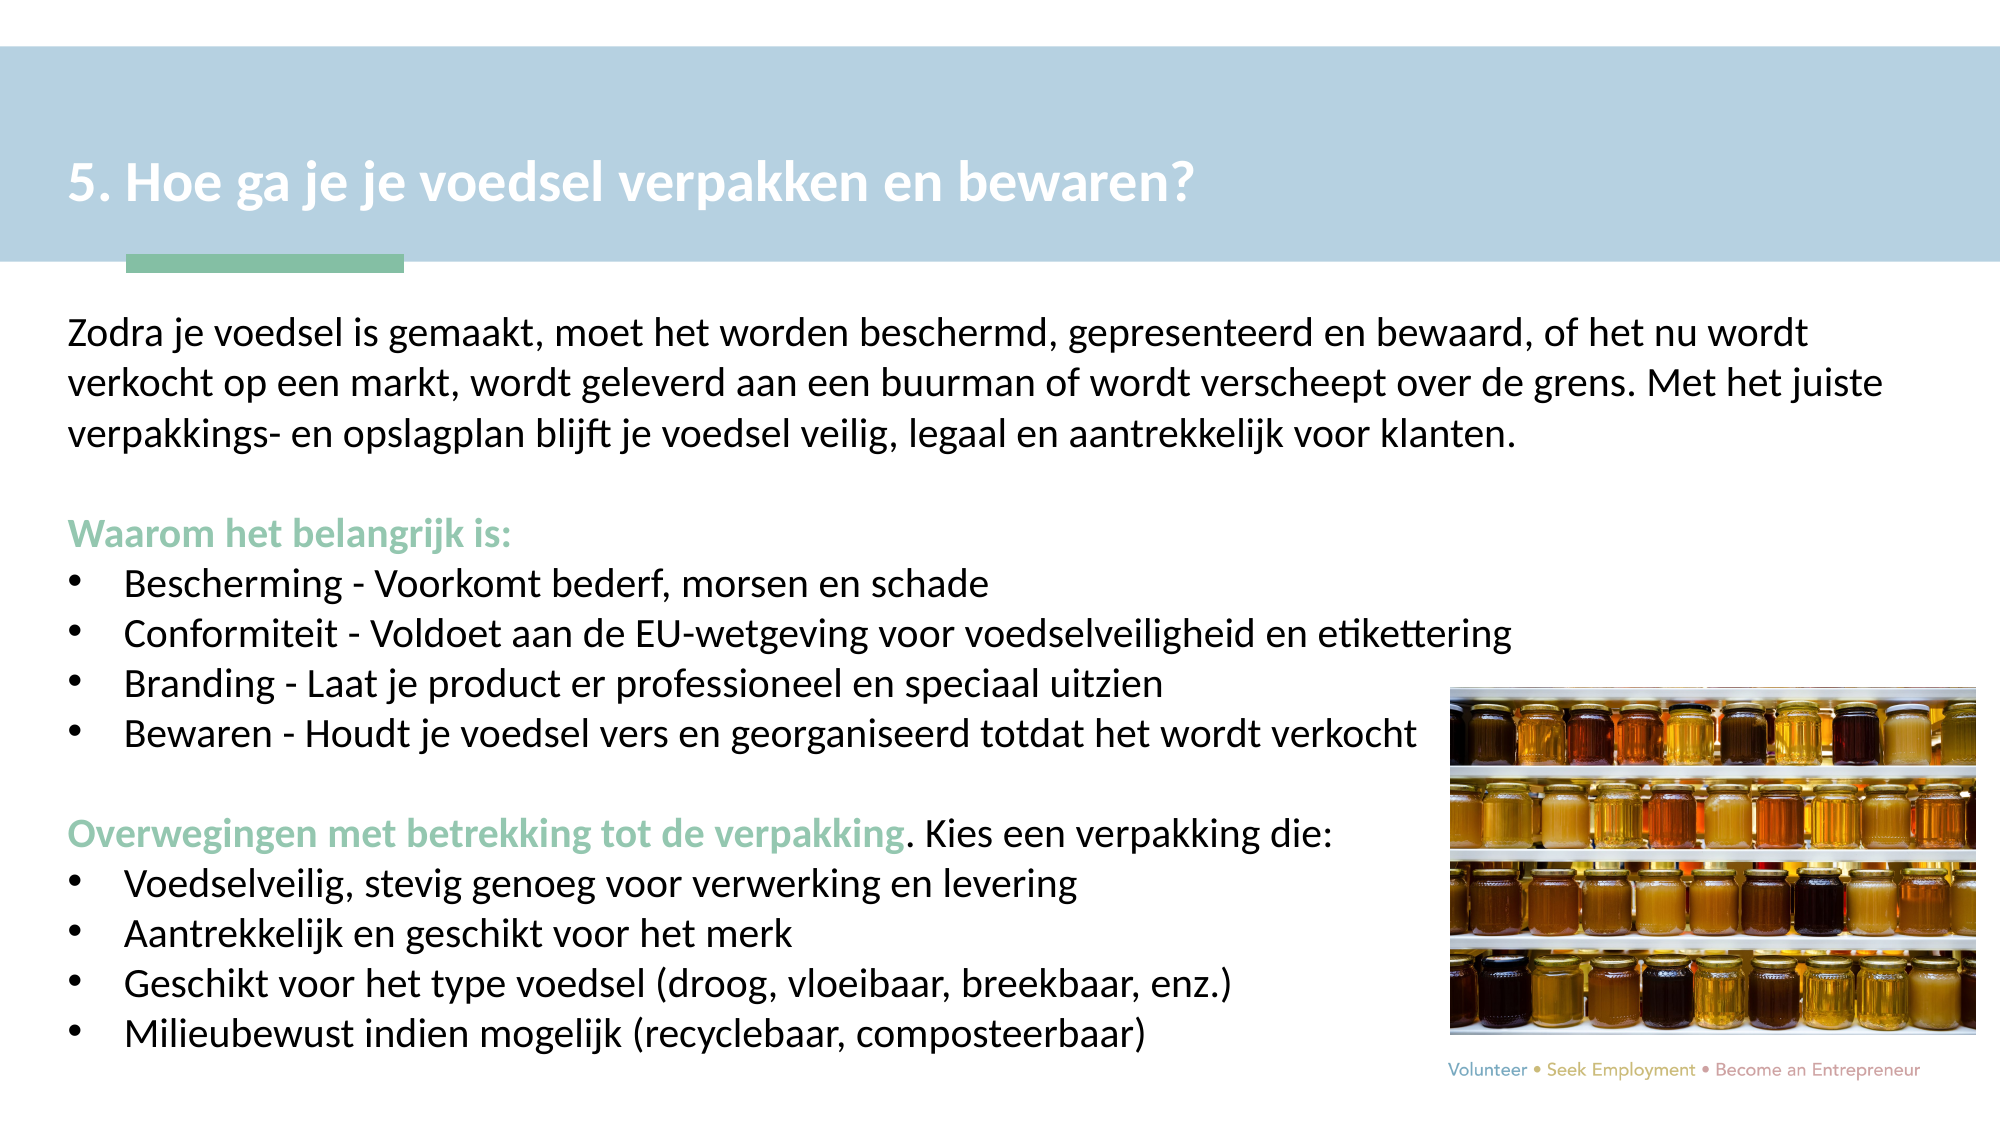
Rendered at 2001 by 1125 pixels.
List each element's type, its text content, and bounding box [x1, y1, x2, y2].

picture [1450, 687, 1976, 1035]
list 5. Hoe ga je je voedsel verpakken en bewaren? [52, 90, 1815, 275]
text_box Zodra je voedsel is gemaakt, moet het worden beschermd, gepresenteerd en bewaard, of het nu wordt verkocht op een markt, wordt geleverd aan een buurman of wordt verscheept over de grens. Met het juiste verpakkings- en opslagplan blijft je voedsel veilig, legaal en aantrekkelijk voor klanten. Waarom het belangrijk is: Bescherming - Voorkomt bederf, morsen en schade Conformiteit - Voldoet aan de EU-wetgeving voor voedselveiligheid en etikettering Branding - Laat je product er professioneel en speciaal uitzien Bewaren - Houdt je voedsel vers en georganiseerd totdat het wordt verkocht Overwegingen met betrekking tot de verpakking. Kies een verpakking die: Voedselveilig, stevig genoeg voor verwerking en levering Aantrekkelijk en geschikt voor het merk Geschikt voor het type voedsel (droog, vloeibaar, breekbaar, enz.) Milieubewust indien mogelijk (recyclebaar, composteerbaar) [52, 297, 1903, 1125]
picture [1903, 1046, 1971, 1103]
